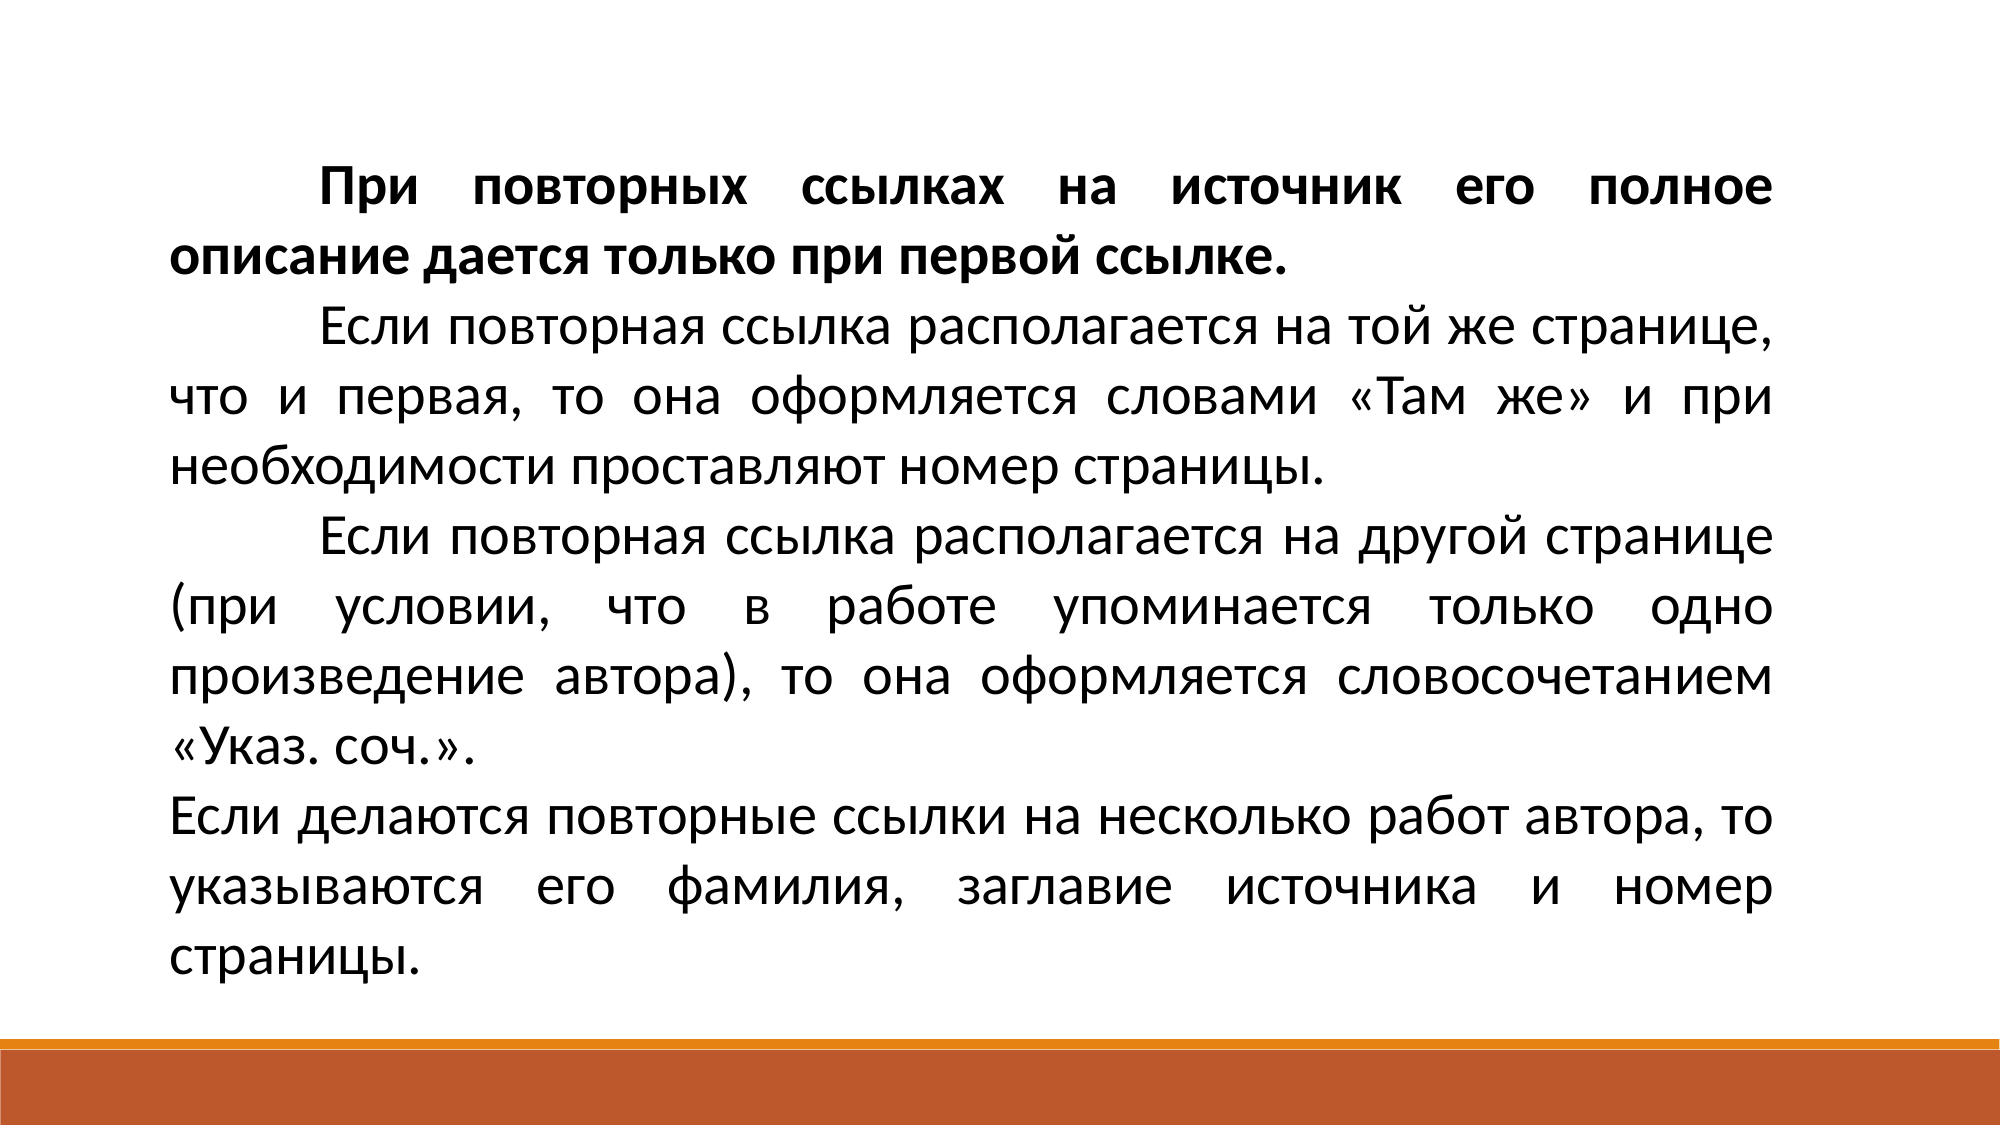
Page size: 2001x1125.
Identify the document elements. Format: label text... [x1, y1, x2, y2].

text_box При повторных ссылках на источник его полное описание дается только при первой ссылке. Если повторная ссылка располагается на той же странице, что и первая, то она оформляется словами «Там же» и при необходимости проставляют номер страницы. Если повторная ссылка располагается на другой странице (при условии, что в работе упоминается только одно произведение автора), то она оформляется словосочетанием «Указ. соч.». Если делаются повторные ссылки на несколько работ автора, то указываются его фамилия, заглавие источника и номер страницы. [154, 139, 1789, 994]
